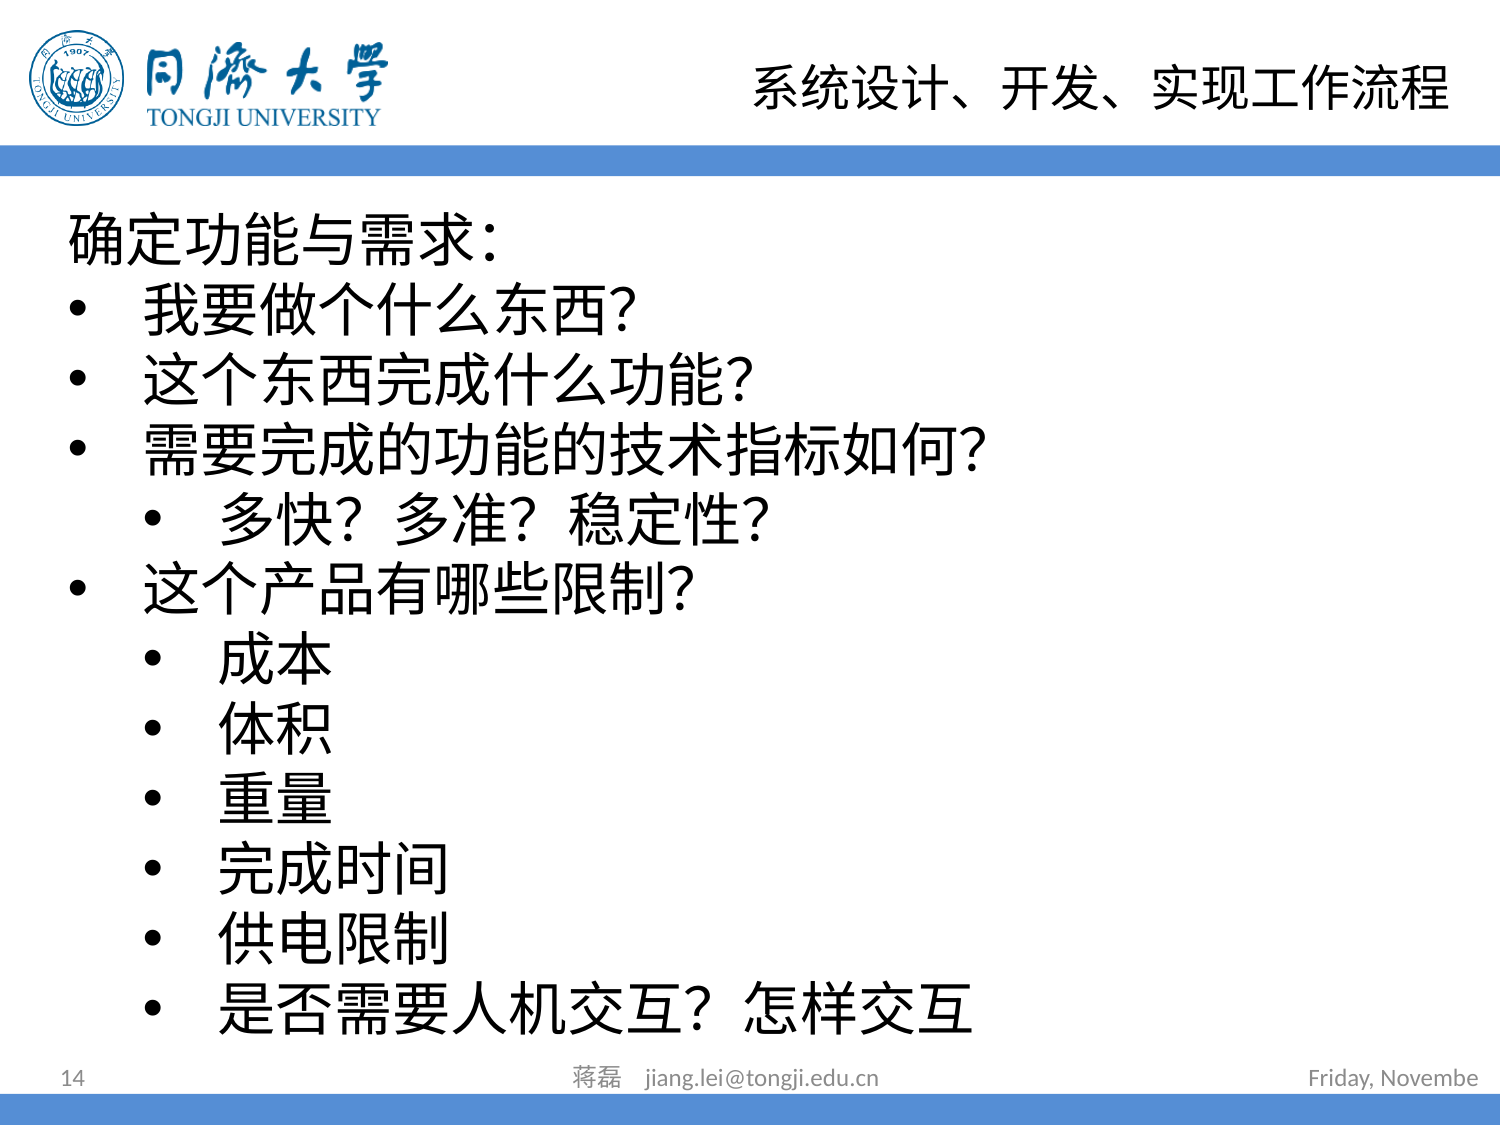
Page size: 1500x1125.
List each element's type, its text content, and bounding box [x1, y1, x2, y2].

title 系统设计、开发、实现工作流程 [678, 19, 1500, 153]
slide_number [1293, 1058, 1500, 1094]
picture [147, 42, 388, 126]
slide_number 14 [0, 1058, 101, 1094]
picture [29, 30, 124, 126]
text_box 确定功能与需求： 我要做个什么东西？ 这个东西完成什么功能？ 需要完成的功能的技术指标如何？ 多快？多准？稳定性？ 这个产品有哪些限制？ 成本 体积 重量 完成时间 供电限制 是否需要人机交互？怎样交互 [53, 195, 1294, 1050]
footer 蒋磊 jiang.lei@tongji.edu.cn [218, 1058, 1235, 1094]
